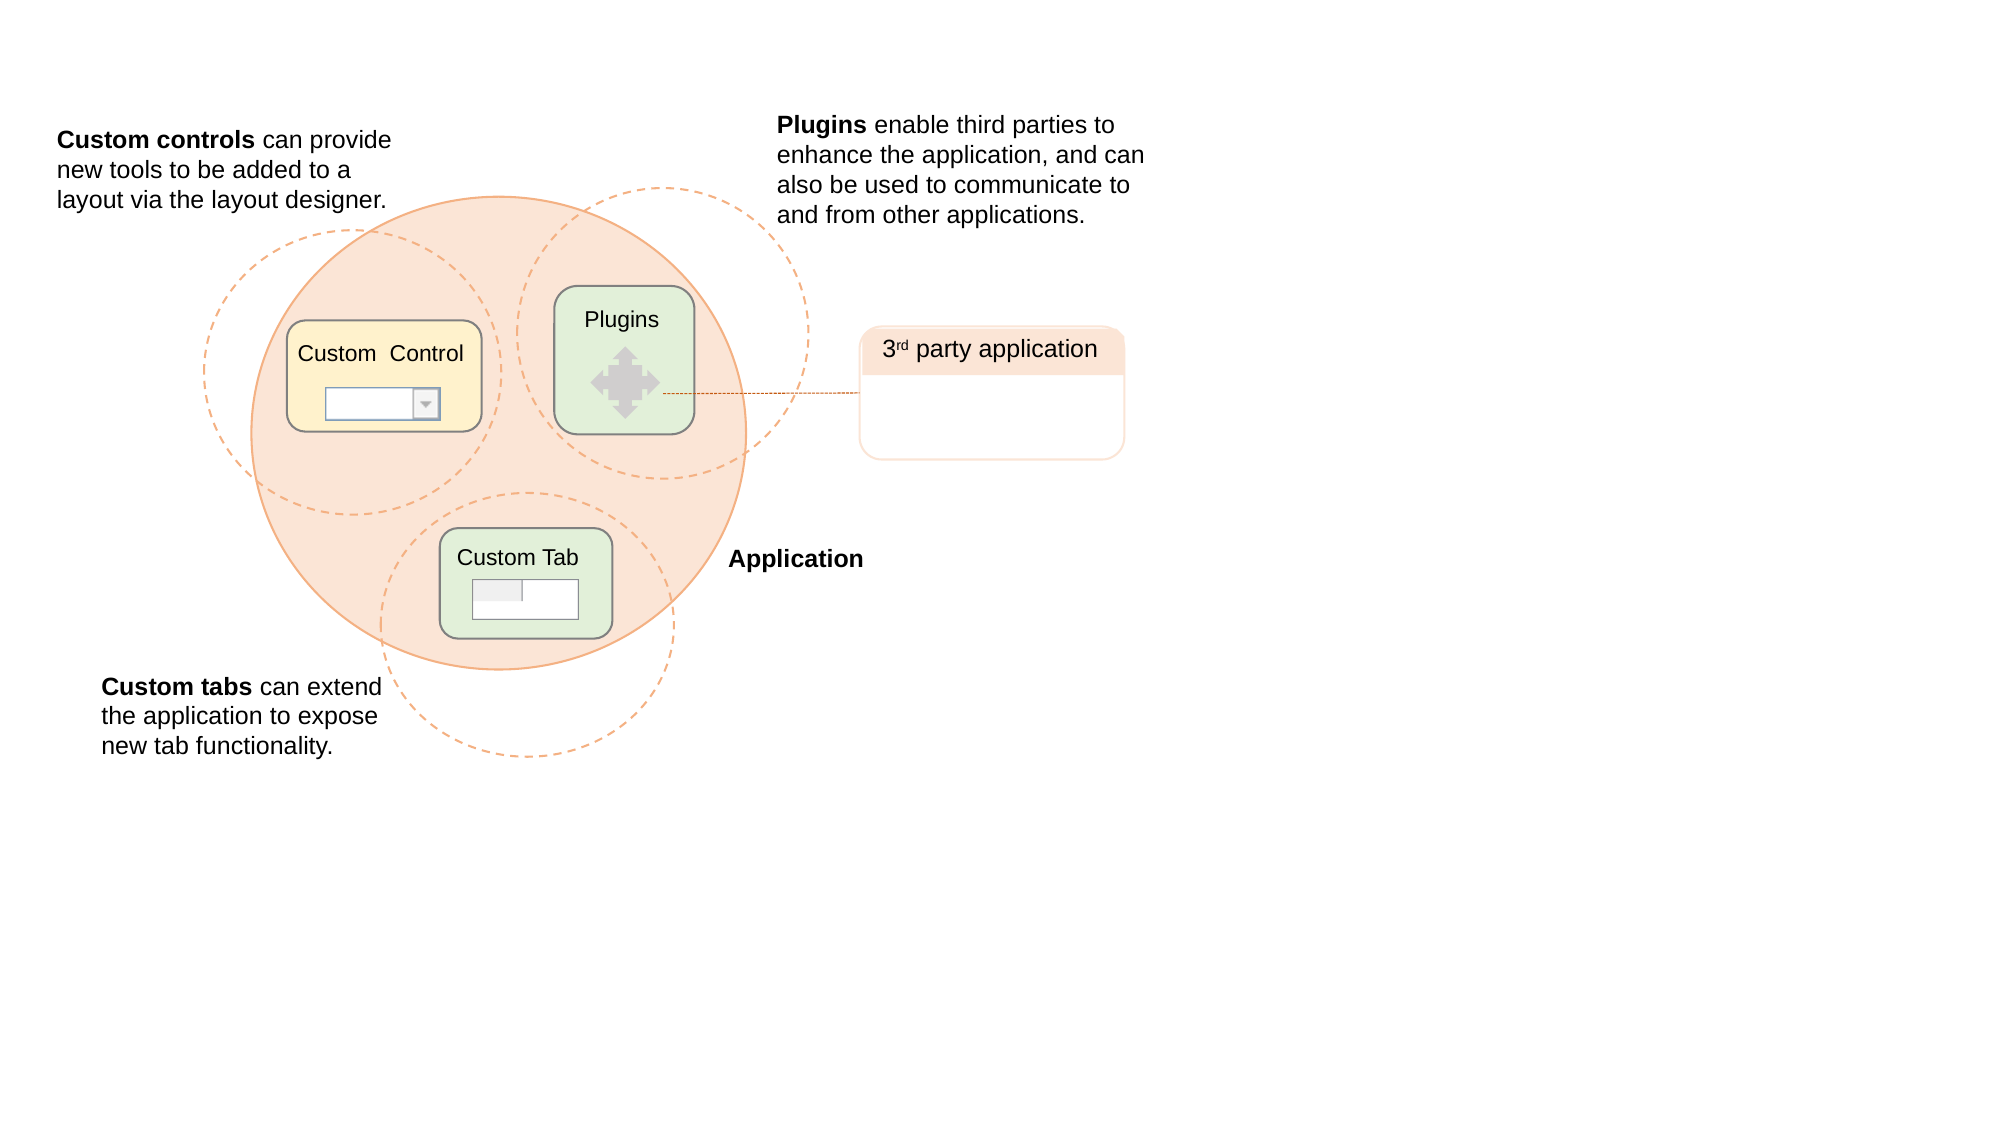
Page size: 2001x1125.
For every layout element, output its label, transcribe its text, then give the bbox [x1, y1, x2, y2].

text_box 3rd party application [867, 325, 1129, 371]
picture [472, 579, 579, 620]
text_box Application [713, 534, 911, 580]
text_box Plugins [569, 297, 690, 340]
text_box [859, 326, 1125, 460]
text_box Custom controls can provide new tools to be added to a layout via the layout designer. [42, 116, 414, 221]
text_box Plugins enable third parties to enhance the application, and can also be used to communicate to and from other applications. [762, 100, 1167, 236]
text_box Custom tabs can extend the application to expose new tab functionality. [86, 662, 422, 768]
text_box [379, 491, 675, 758]
text_box [203, 229, 503, 516]
picture [325, 387, 441, 421]
text_box [516, 187, 810, 480]
text_box [255, 195, 747, 642]
text_box [588, 344, 662, 421]
text_box [553, 284, 696, 436]
